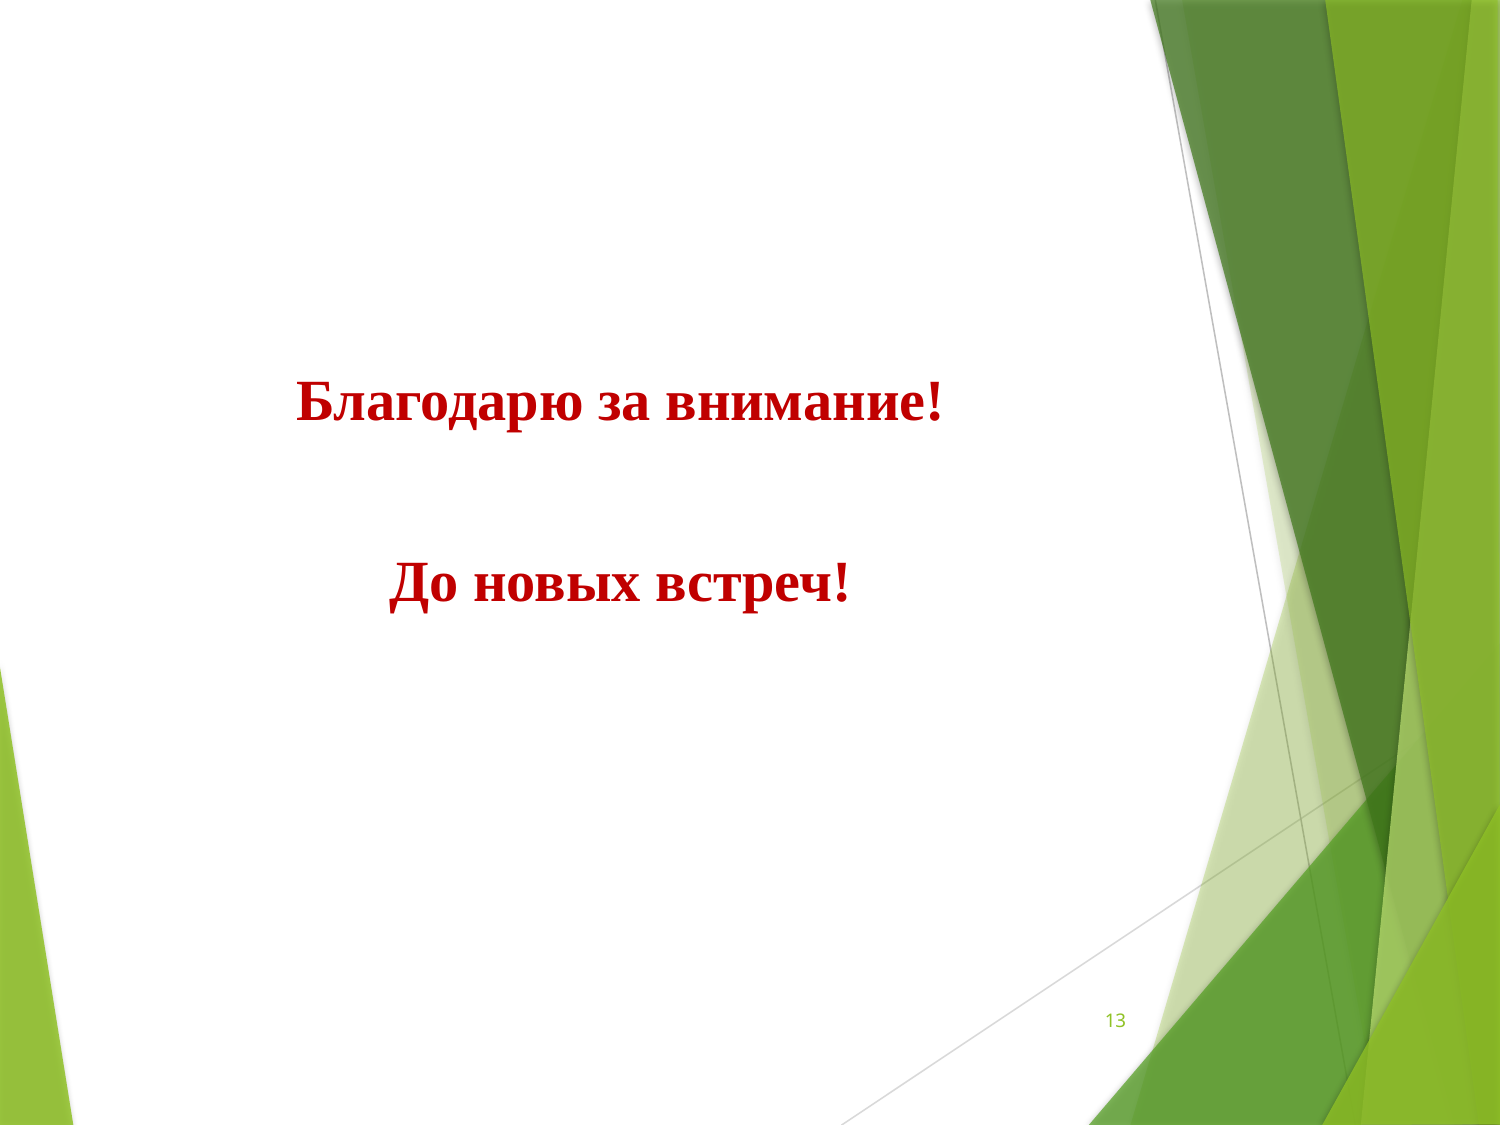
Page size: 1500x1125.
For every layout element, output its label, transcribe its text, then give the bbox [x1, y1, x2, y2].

list Благодарю за внимание! До новых встреч! [99, 354, 1142, 992]
slide_number 13 [1057, 991, 1142, 1051]
